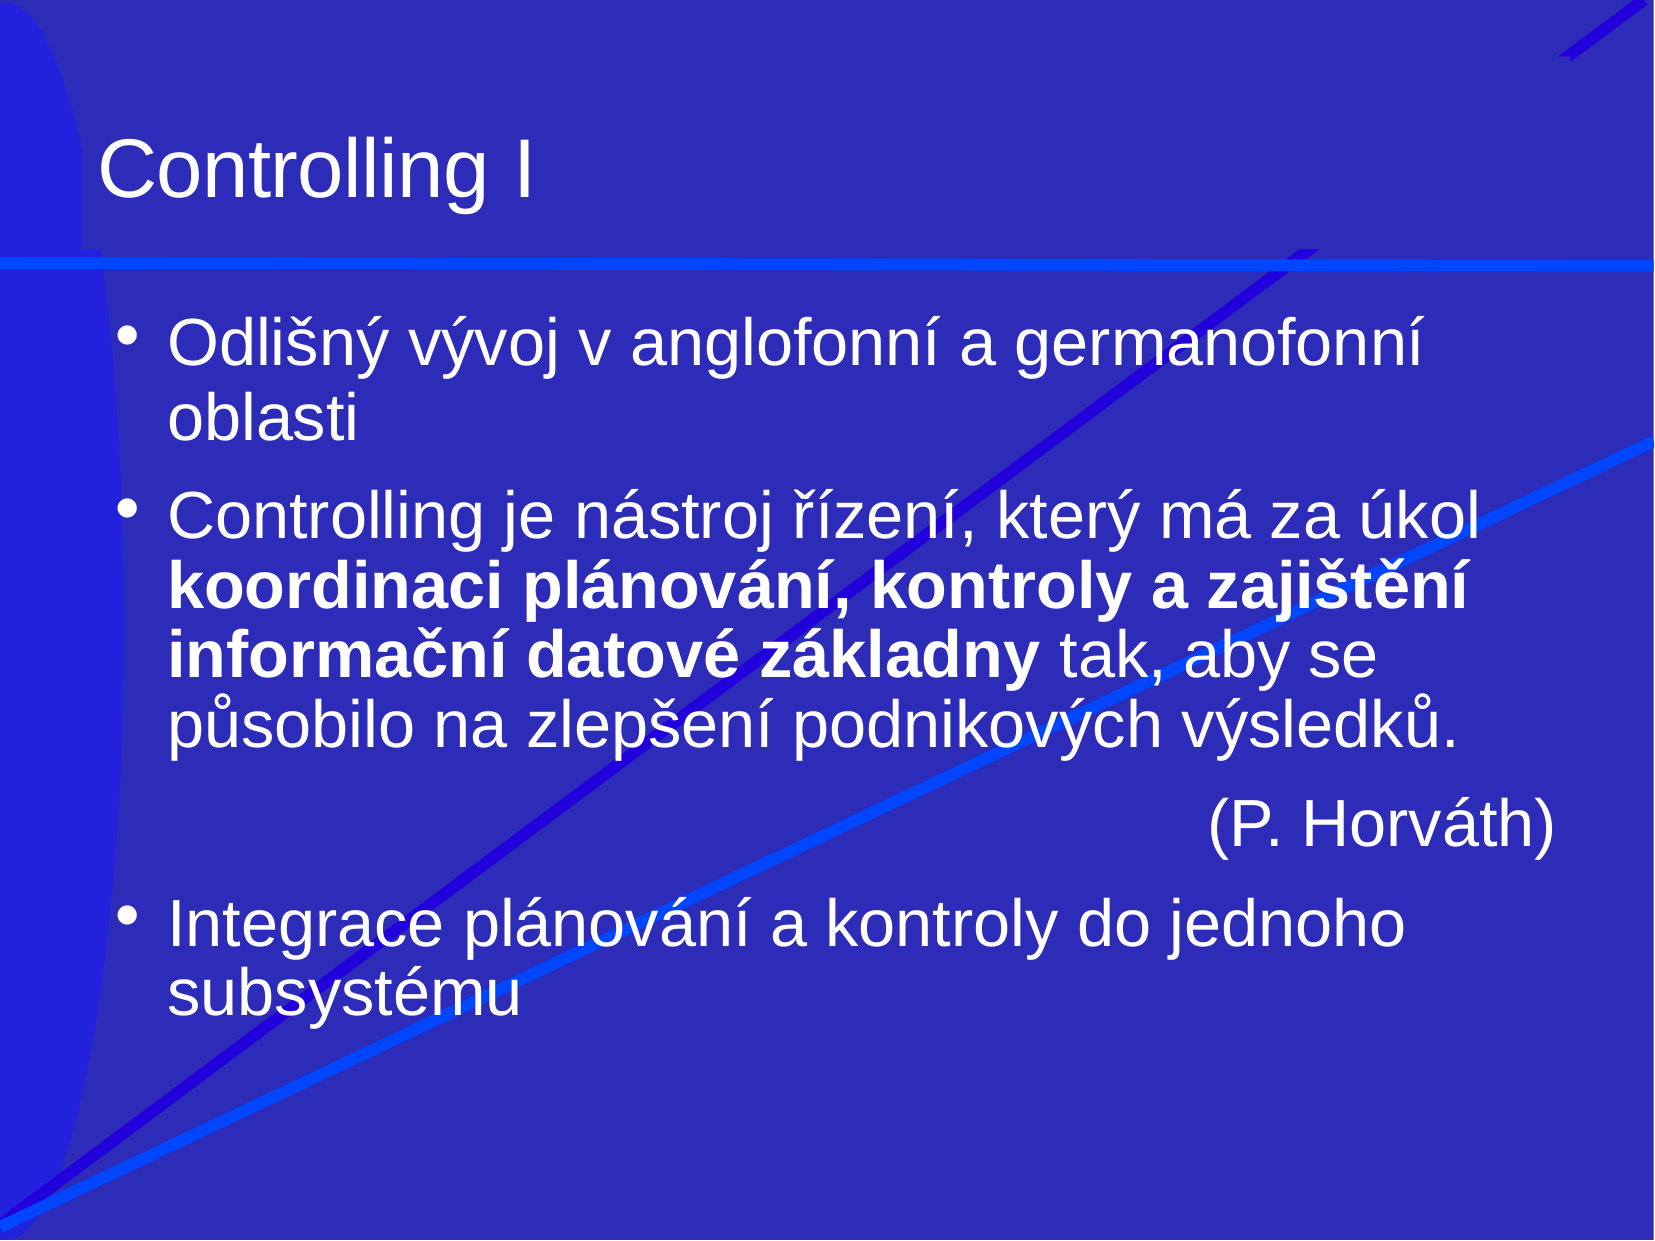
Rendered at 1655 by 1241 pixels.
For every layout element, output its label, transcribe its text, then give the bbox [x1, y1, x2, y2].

title Controlling I [95, 70, 1559, 321]
text_box [82, 56, 1571, 249]
text_box Odlišný vývoj v anglofonní a germanofonní oblasti Controlling je nástroj řízení, který má za úkol koordinaci plánování, kontroly a zajištění informační datové základny tak, aby se působilo na zlepšení podnikových výsledků. (P. Horváth) Integrace plánování a kontroly do jednoho subsystému [112, 304, 1558, 1099]
